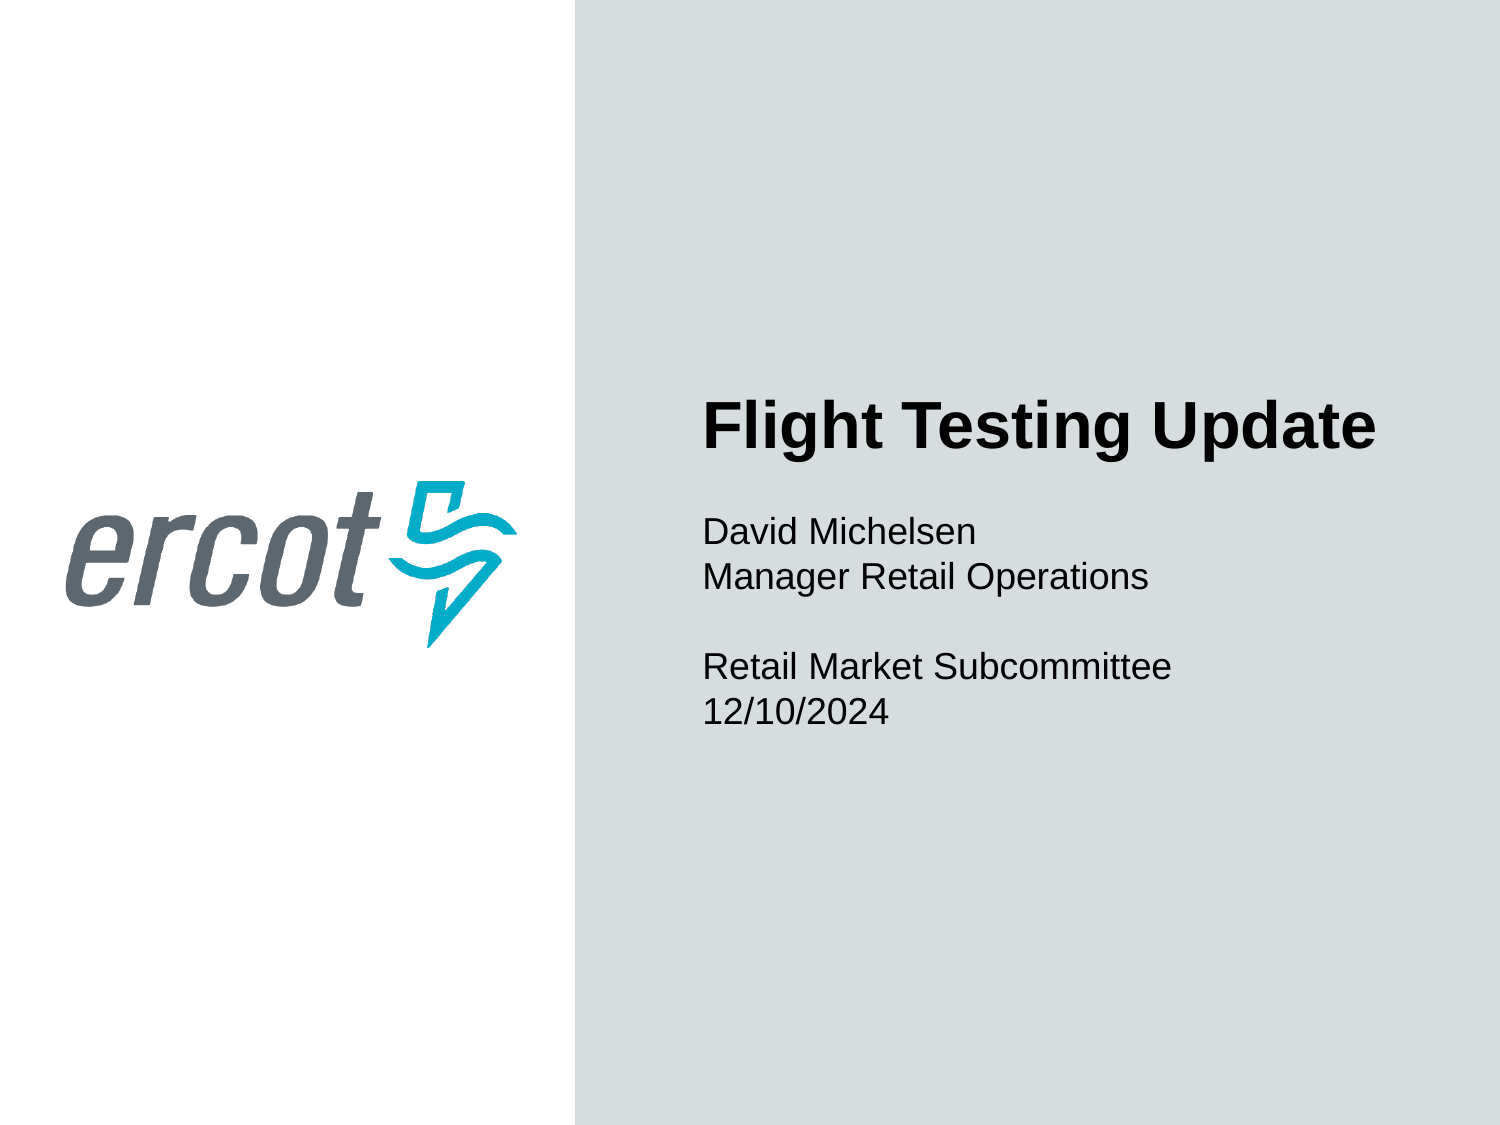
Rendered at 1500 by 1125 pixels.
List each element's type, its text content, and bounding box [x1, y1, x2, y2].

picture [56, 471, 525, 654]
text_box Flight Testing Update David Michelsen Manager Retail Operations Retail Market Subcommittee 12/10/2024 [687, 374, 1500, 785]
